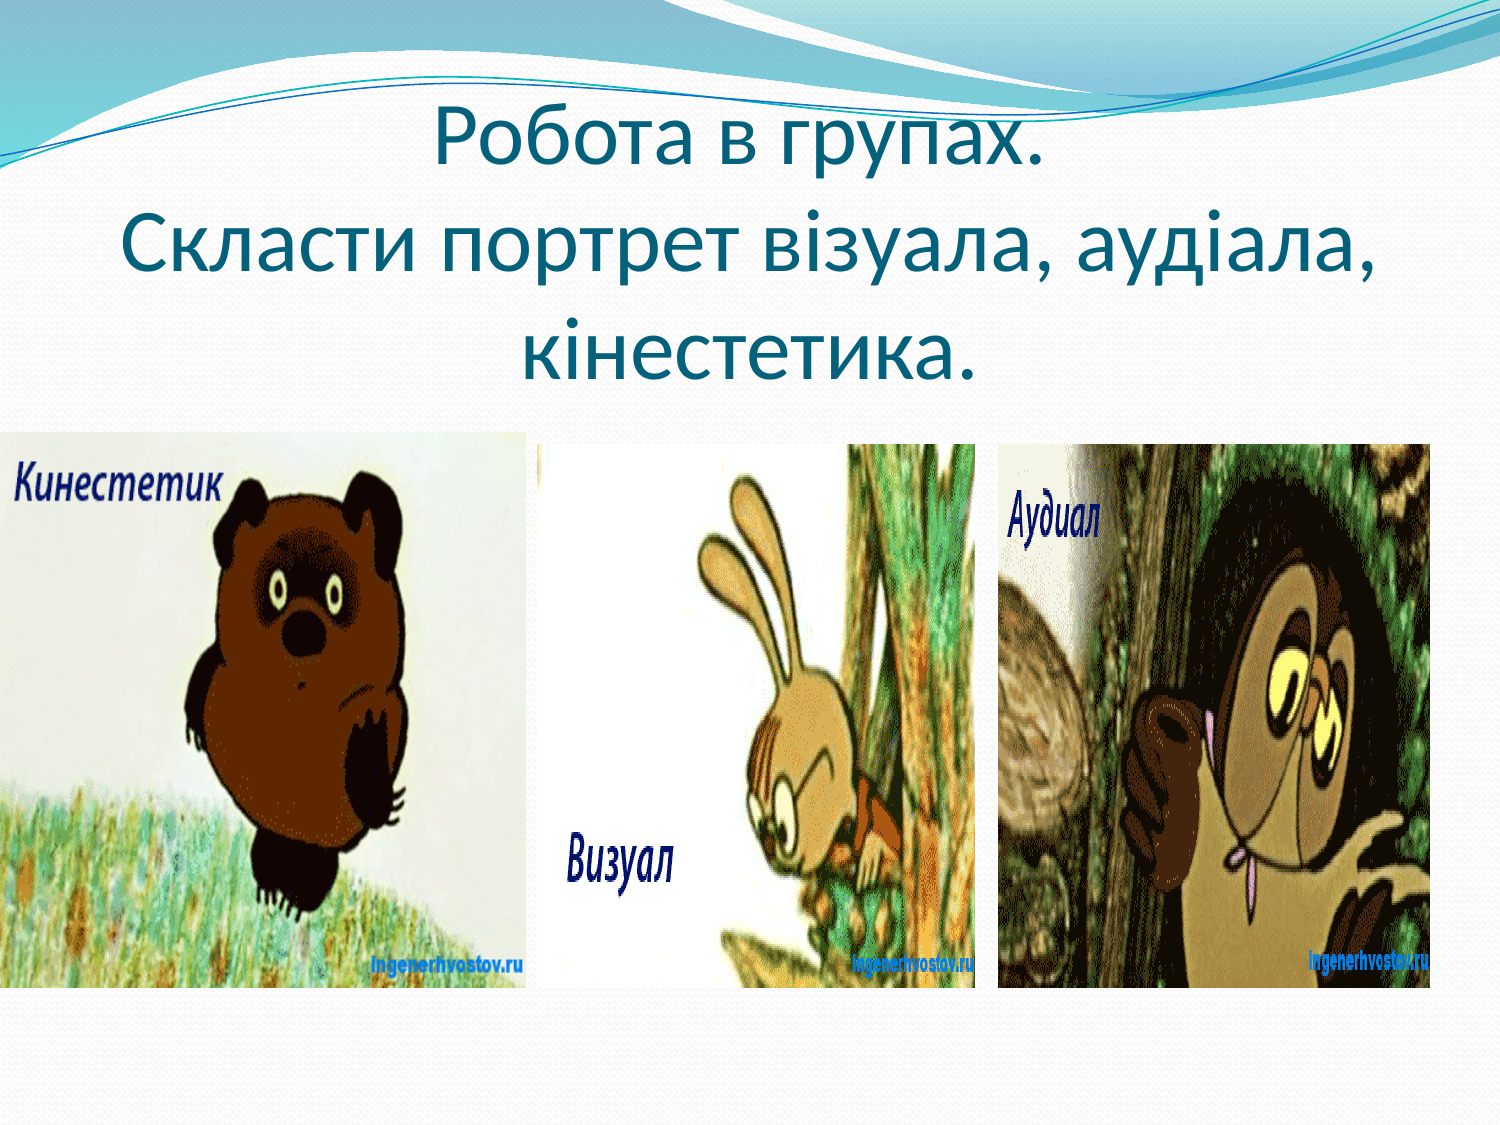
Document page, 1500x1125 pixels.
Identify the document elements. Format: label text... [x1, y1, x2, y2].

picture [997, 444, 1430, 988]
picture [0, 432, 526, 988]
picture [537, 444, 975, 988]
title Робота в групах. Скласти портрет візуала, аудіала, кінестетика. [75, 66, 1425, 398]
